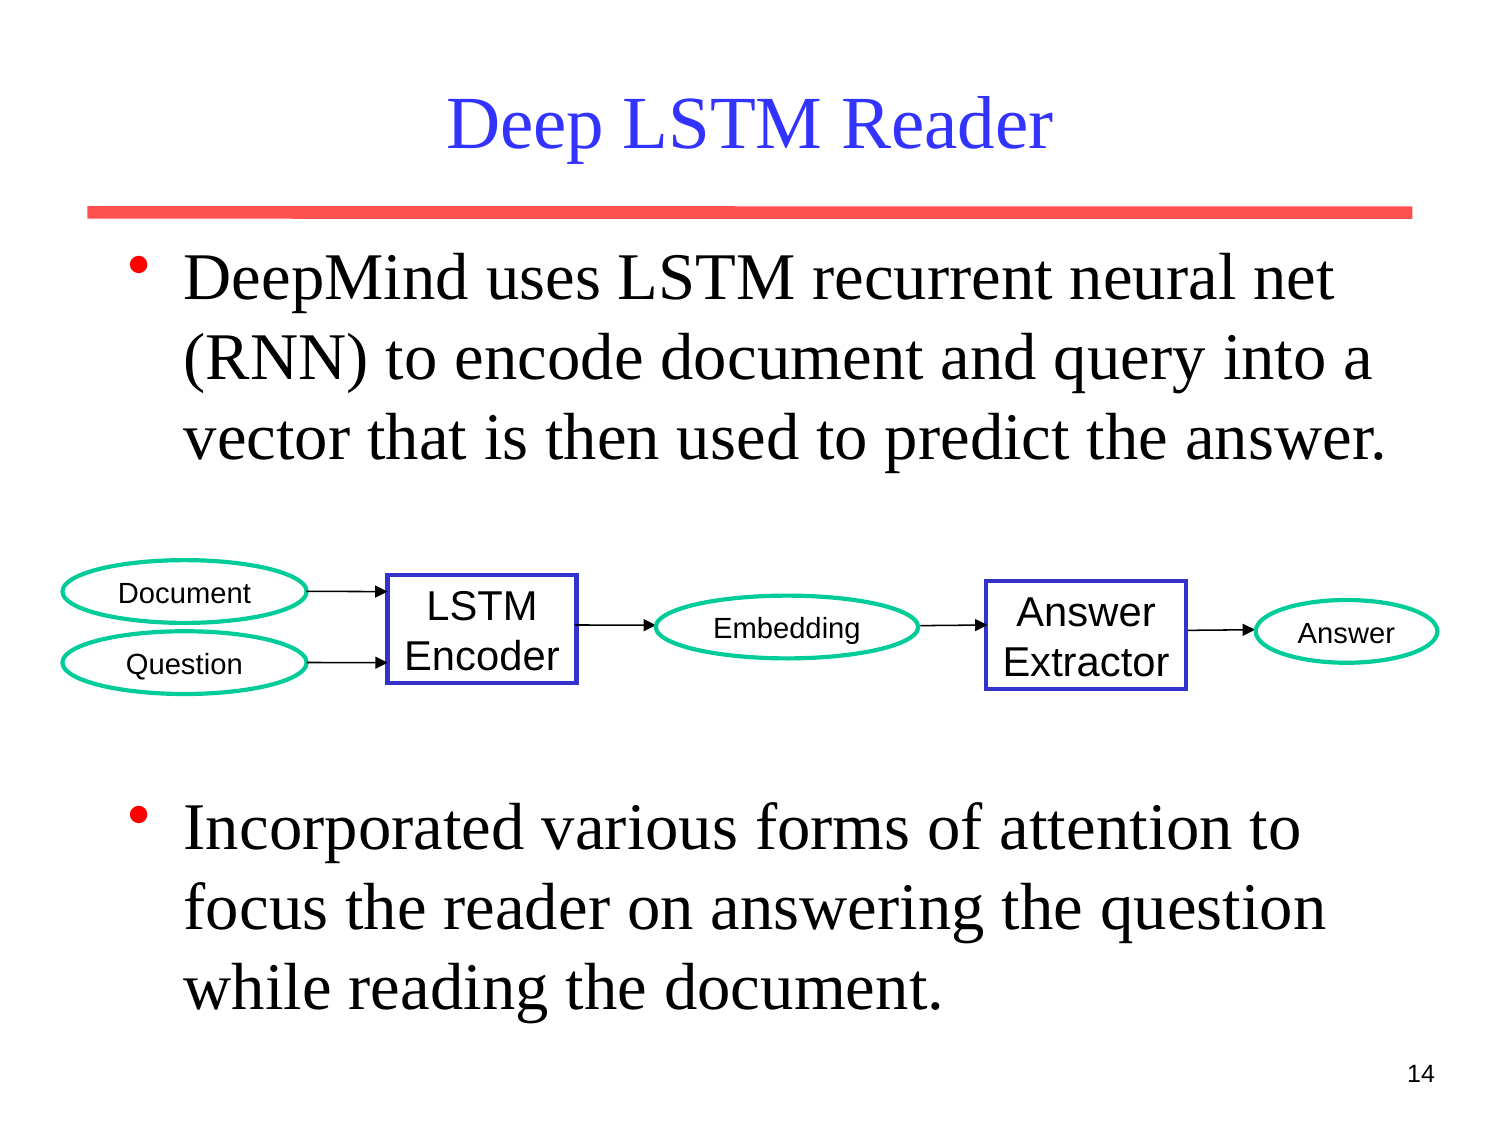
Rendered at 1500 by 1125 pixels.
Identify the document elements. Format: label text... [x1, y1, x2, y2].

list DeepMind uses LSTM recurrent neural net (RNN) to encode document and query into a vector that is then used to predict the answer. [112, 224, 1413, 488]
text_box LSTM Encoder [387, 574, 577, 683]
text_box Embedding [655, 595, 919, 659]
text_box [306, 656, 388, 669]
text_box Document [62, 560, 307, 623]
title Deep LSTM Reader [112, 37, 1388, 200]
text_box [306, 585, 388, 598]
text_box [1187, 623, 1255, 637]
text_box [574, 618, 656, 632]
slide_number 14 [1137, 1050, 1450, 1125]
text_box Question [62, 631, 307, 695]
text_box [920, 618, 988, 632]
text_box Answer Extractor [986, 580, 1187, 689]
text_box Incorporated various forms of attention to focus the reader on answering the question while reading the document. [112, 774, 1388, 1038]
text_box Answer [1255, 600, 1438, 663]
